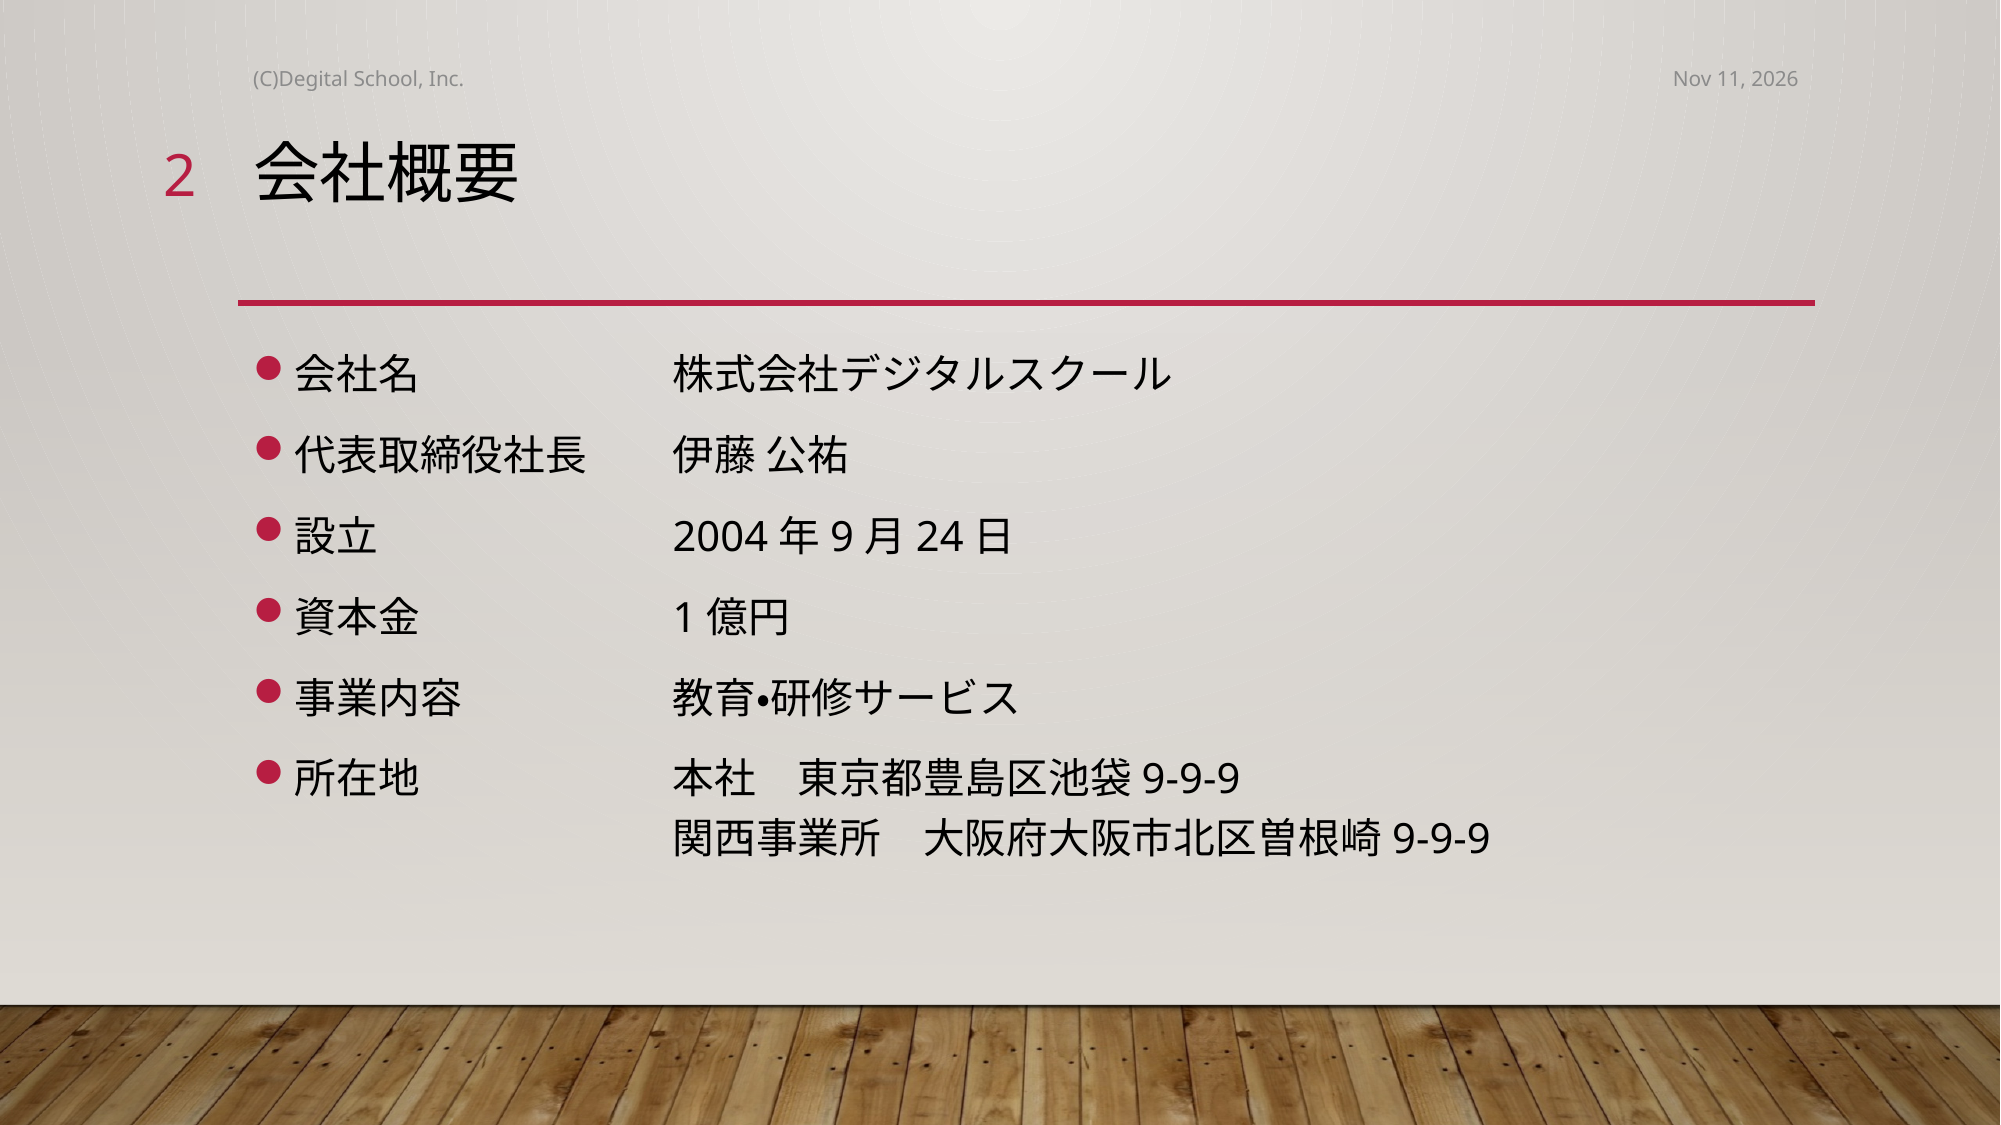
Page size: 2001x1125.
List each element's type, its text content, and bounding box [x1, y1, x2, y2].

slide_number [1239, 54, 1814, 105]
footer (C)Degital School, Inc. [238, 54, 1213, 105]
title 会社概要 [238, 131, 1814, 305]
picture [0, 1005, 2000, 1125]
slide_number 2 [78, 131, 212, 214]
list 会社名 株式会社デジタルスクール 代表取締役社長 伊藤 公祐 設立 2004年9月24日 資本金 1億円 事業内容 教育・研修サービス 所在地 本社 東京都豊島区池袋9-9-9 関西事業所 大阪府大阪市北区曽根崎9-9-9 [238, 330, 1814, 897]
